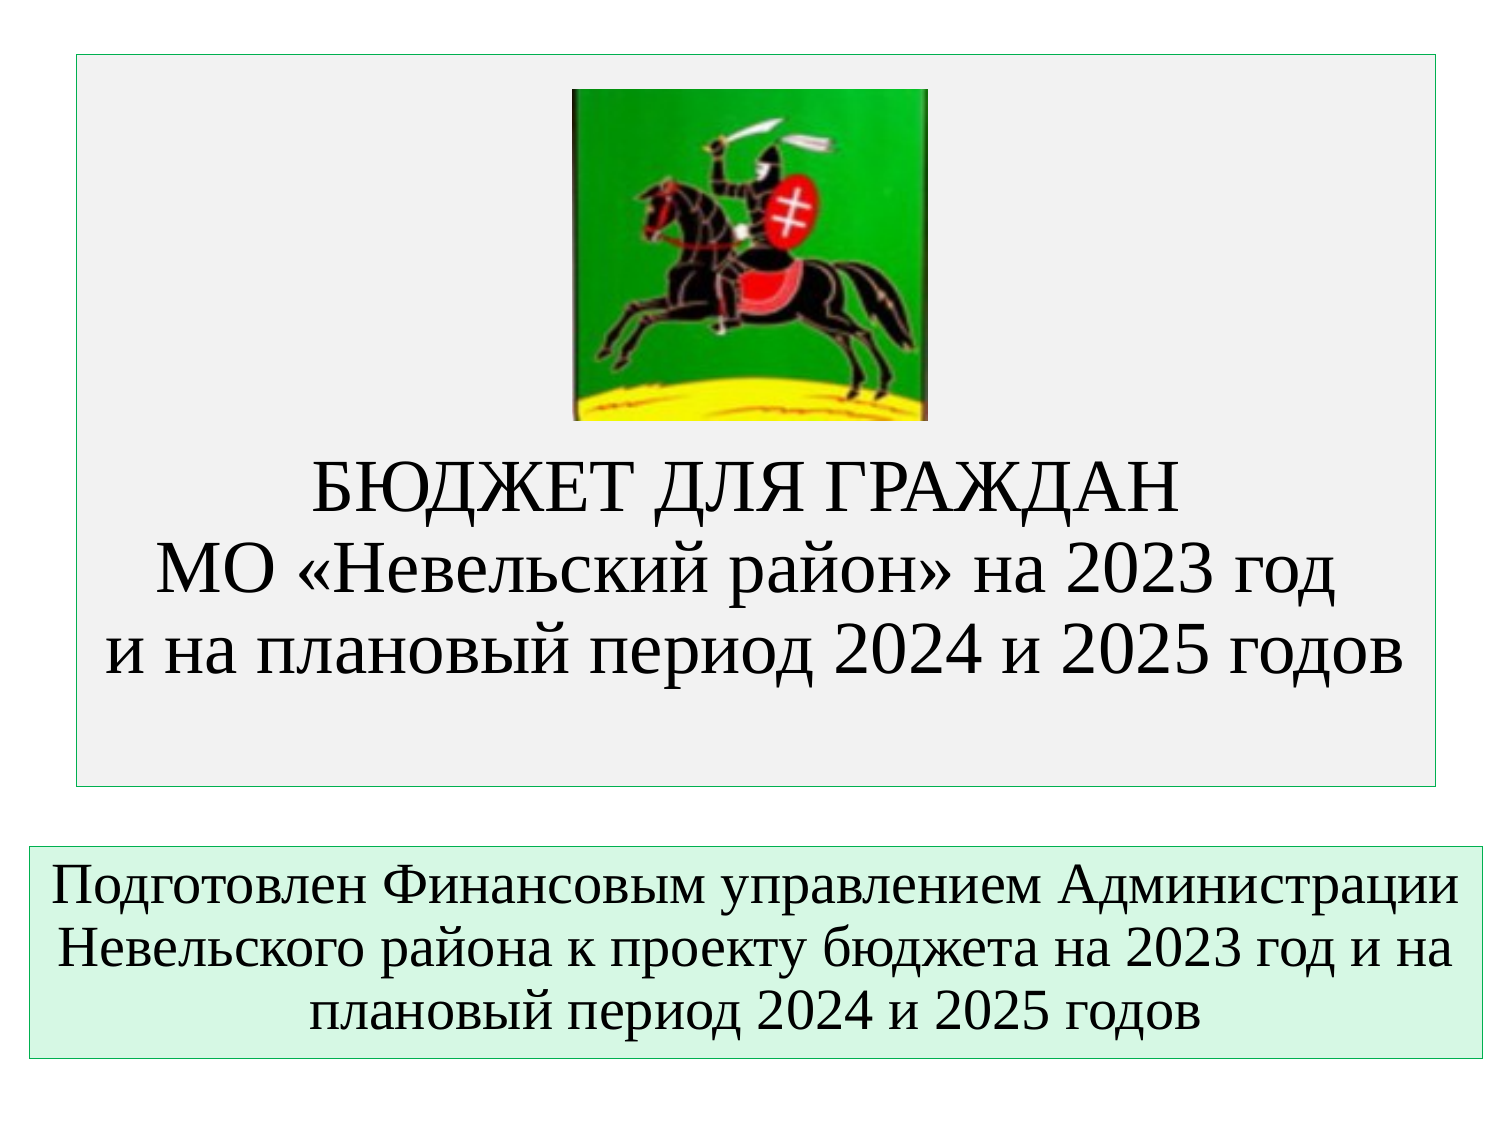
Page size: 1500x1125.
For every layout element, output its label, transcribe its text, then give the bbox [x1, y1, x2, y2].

picture [572, 89, 928, 422]
title БЮДЖЕТ ДЛЯ ГРАЖДАН МО «Невельский район» на 2023 год и на плановый период 2024 и 2025 годов [76, 54, 1436, 787]
subtitle Подготовлен Финансовым управлением Администрации Невельского района к проекту бюджета на 2023 год и на плановый период 2024 и 2025 годов [29, 846, 1483, 1059]
